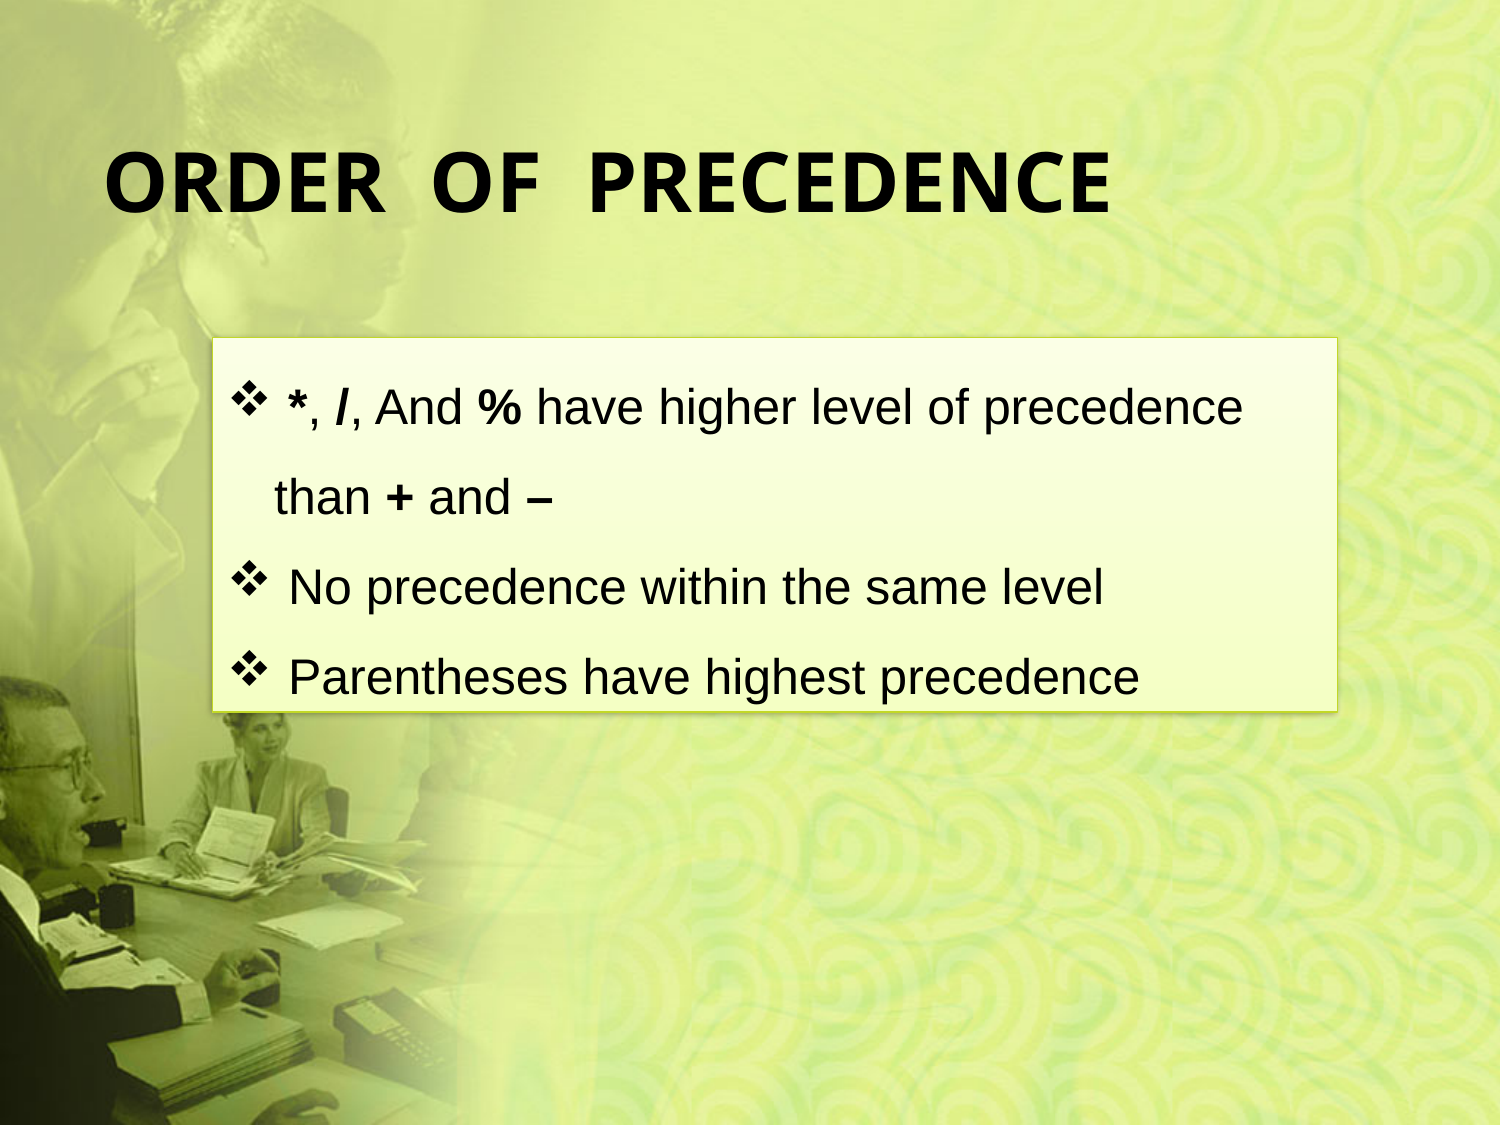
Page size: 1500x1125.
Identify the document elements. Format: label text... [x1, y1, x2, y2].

text_box *, /, And % have higher level of precedence than + and – No precedence within the same level Parentheses have highest precedence [212, 337, 1338, 713]
text_box ORDER OF PRECEDENCE [87, 121, 1250, 237]
picture [0, 0, 1500, 1125]
